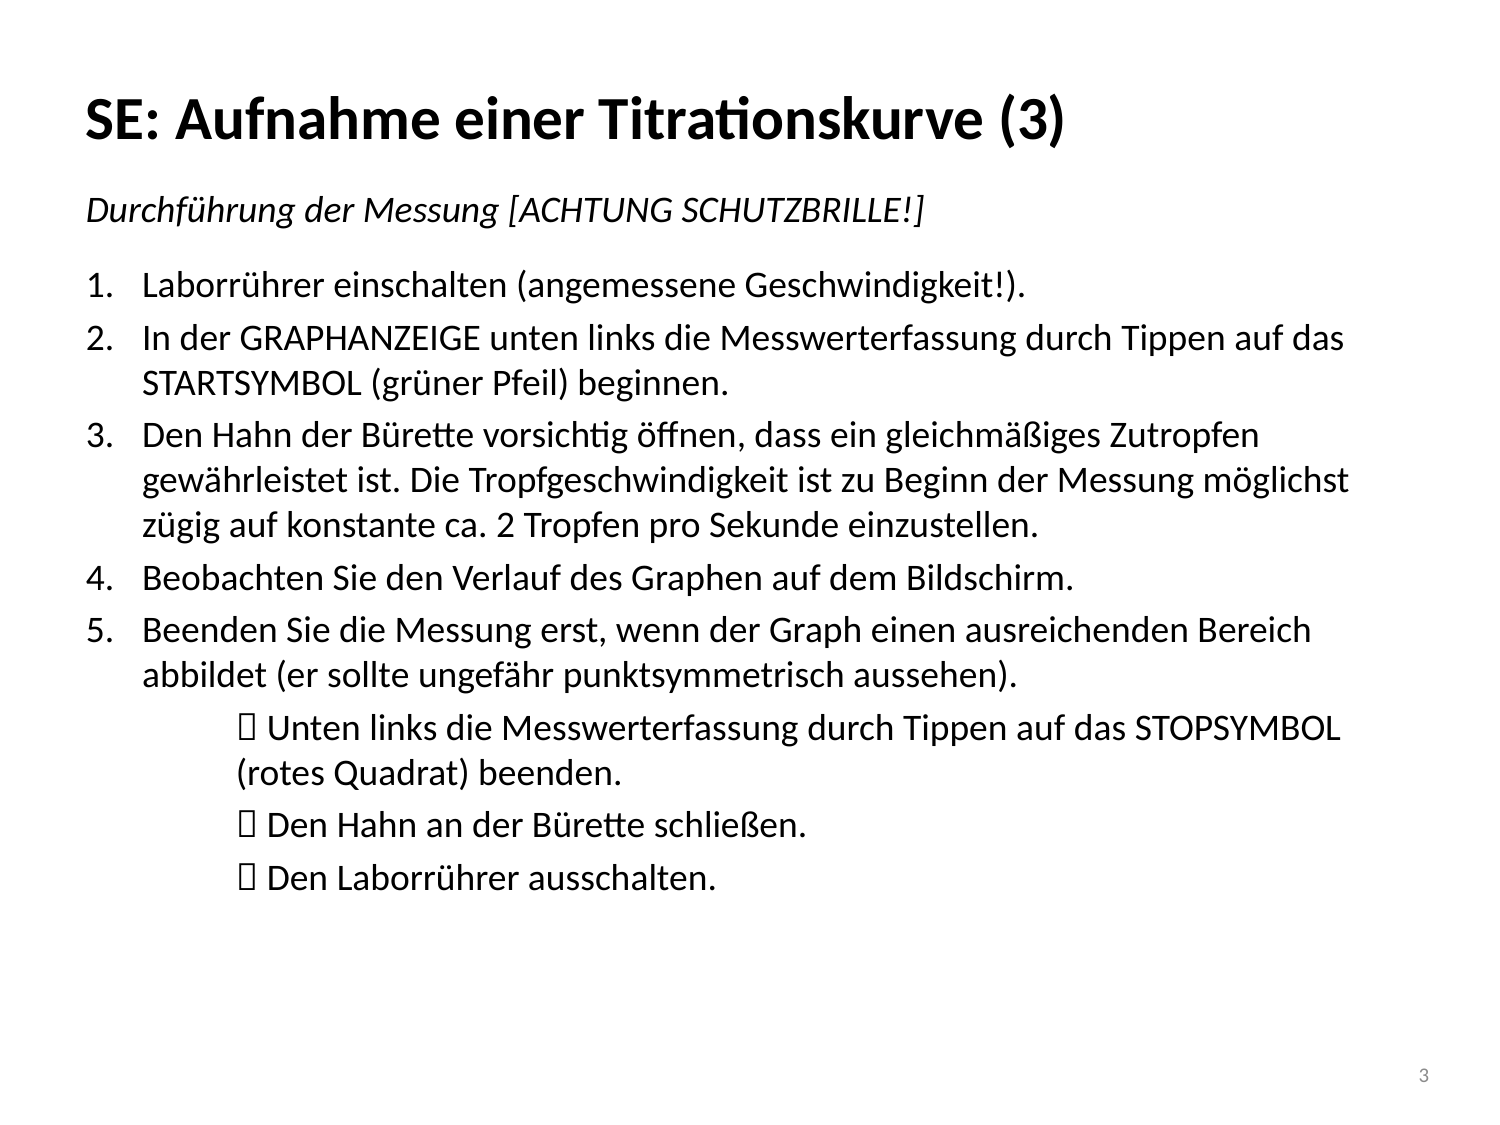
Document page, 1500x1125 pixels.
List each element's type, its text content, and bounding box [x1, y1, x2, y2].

title SE: Aufnahme einer Titrationskurve (3) [70, 70, 1430, 160]
list Durchführung der Messung [ACHTUNG SCHUTZBRILLE!] Laborrührer einschalten (angemessene Geschwindigkeit!). In der GRAPHANZEIGE unten links die Messwerterfassung durch Tippen auf das STARTSYMBOL (grüner Pfeil) beginnen. Den Hahn der Bürette vorsichtig öffnen, dass ein gleichmäßiges Zutropfen gewährleistet ist. Die Tropfgeschwindigkeit ist zu Beginn der Messung möglichst zügig auf konstante ca. 2 Tropfen pro Sekunde einzustellen. Beobachten Sie den Verlauf des Graphen auf dem Bildschirm. Beenden Sie die Messung erst, wenn der Graph einen ausreichenden Bereich abbildet (er sollte ungefähr punktsymmetrisch aussehen).  Unten links die Messwerterfassung durch Tippen auf das STOPSYMBOL (rotes Quadrat) beenden.  Den Hahn an der Bürette schließen.  Den Laborrührer ausschalten. [70, 177, 1430, 1004]
slide_number 3 [1311, 1051, 1430, 1087]
